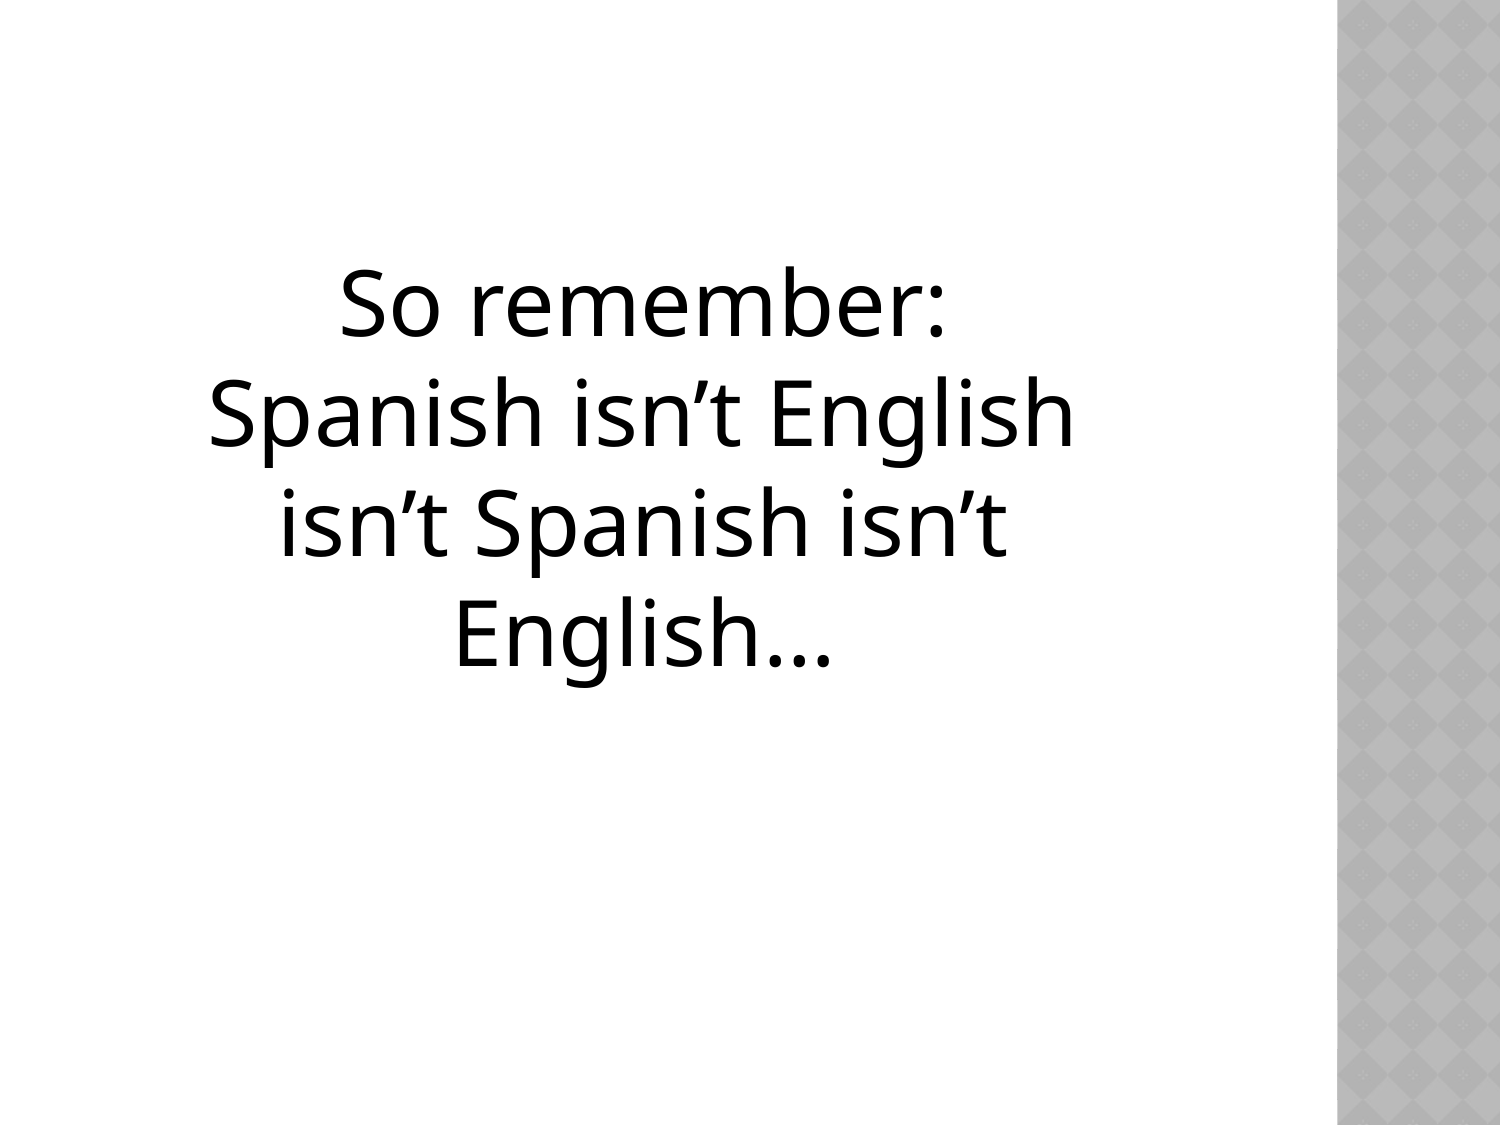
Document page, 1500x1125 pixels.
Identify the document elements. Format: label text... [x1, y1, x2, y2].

text_box So remember: Spanish isn’t English isn’t Spanish isn’t English… [174, 237, 1113, 693]
